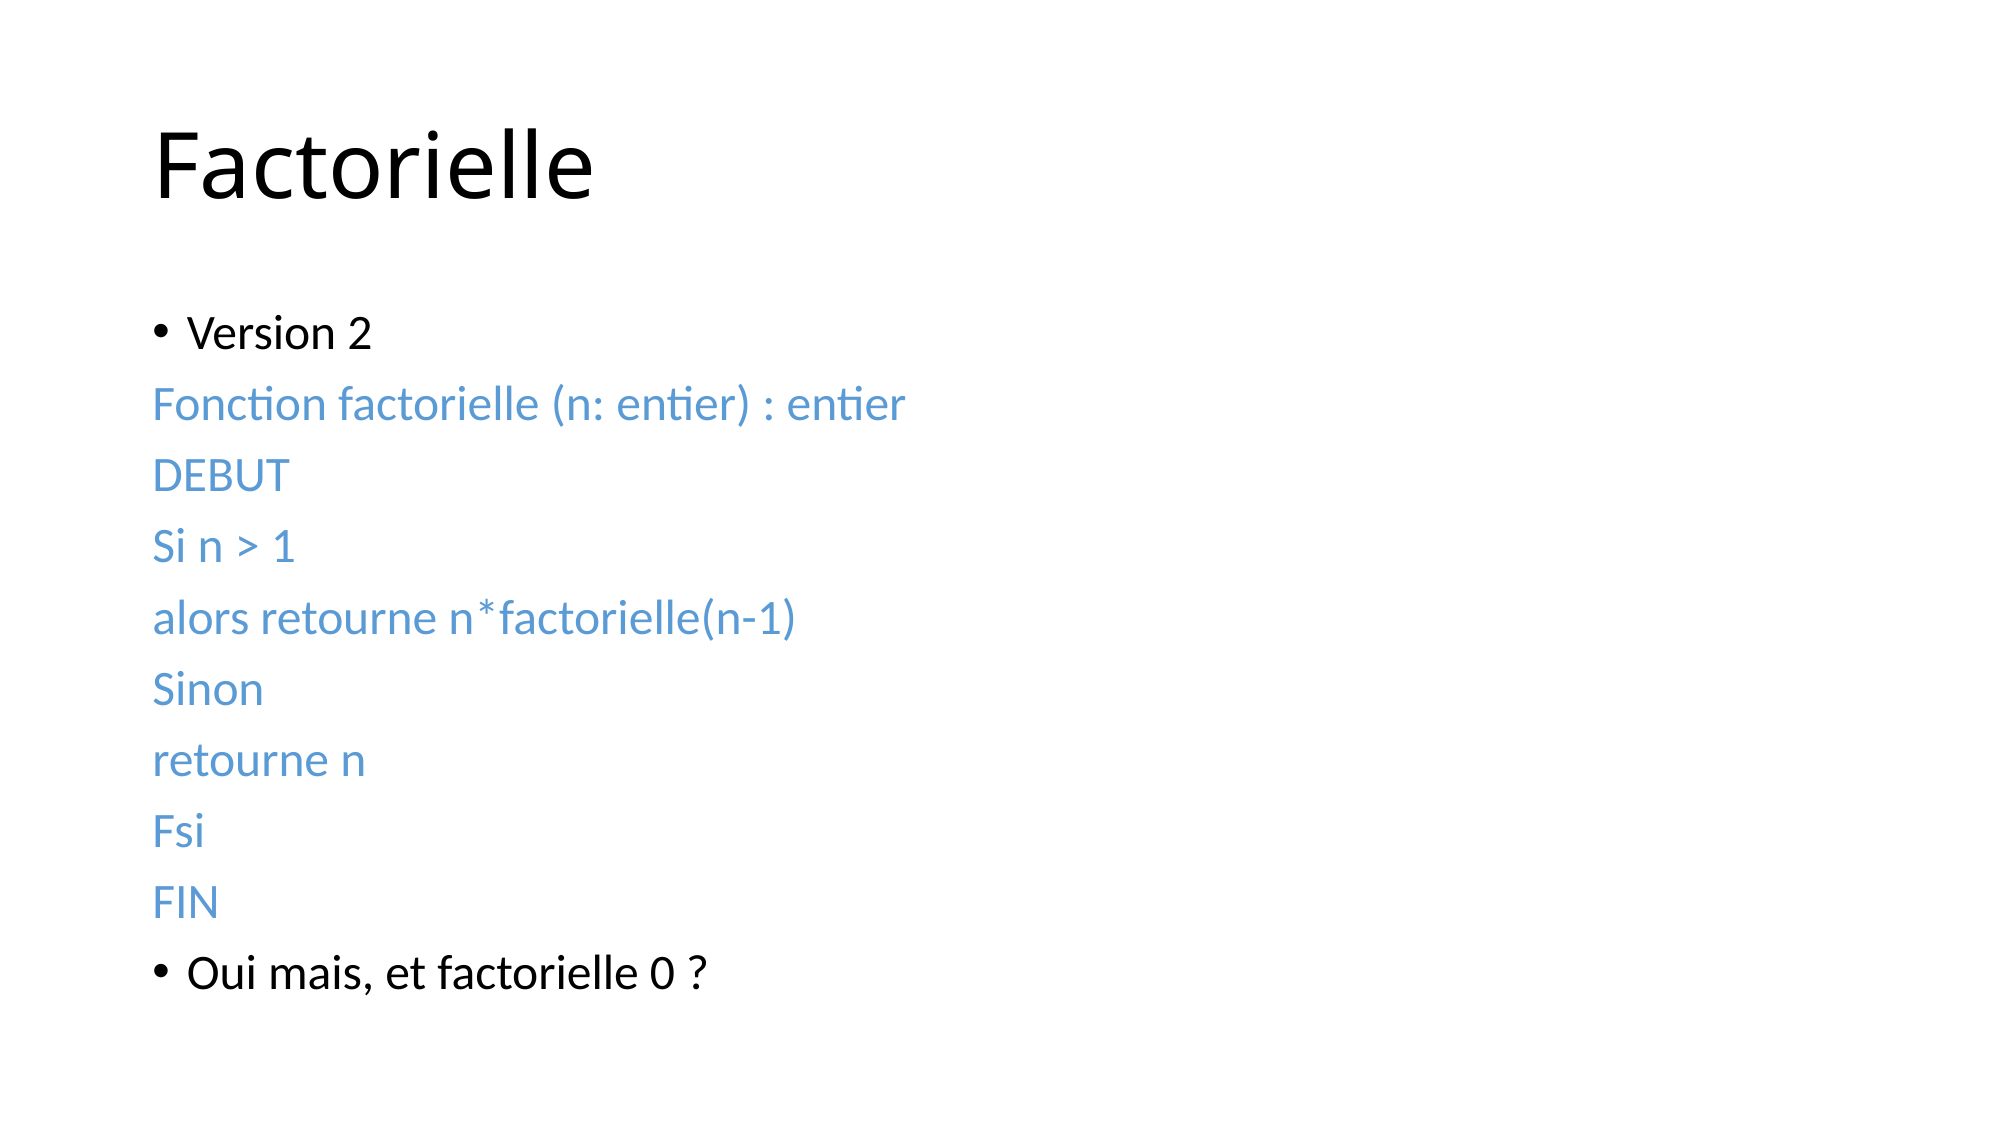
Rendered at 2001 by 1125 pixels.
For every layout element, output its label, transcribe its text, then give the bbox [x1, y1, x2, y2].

list Version 2 Fonction factorielle (n: entier) : entier DEBUT Si n > 1 alors retourne n*factorielle(n-1) Sinon retourne n Fsi FIN Oui mais, et factorielle 0 ? [137, 299, 1863, 1014]
title Factorielle [137, 59, 1863, 278]
